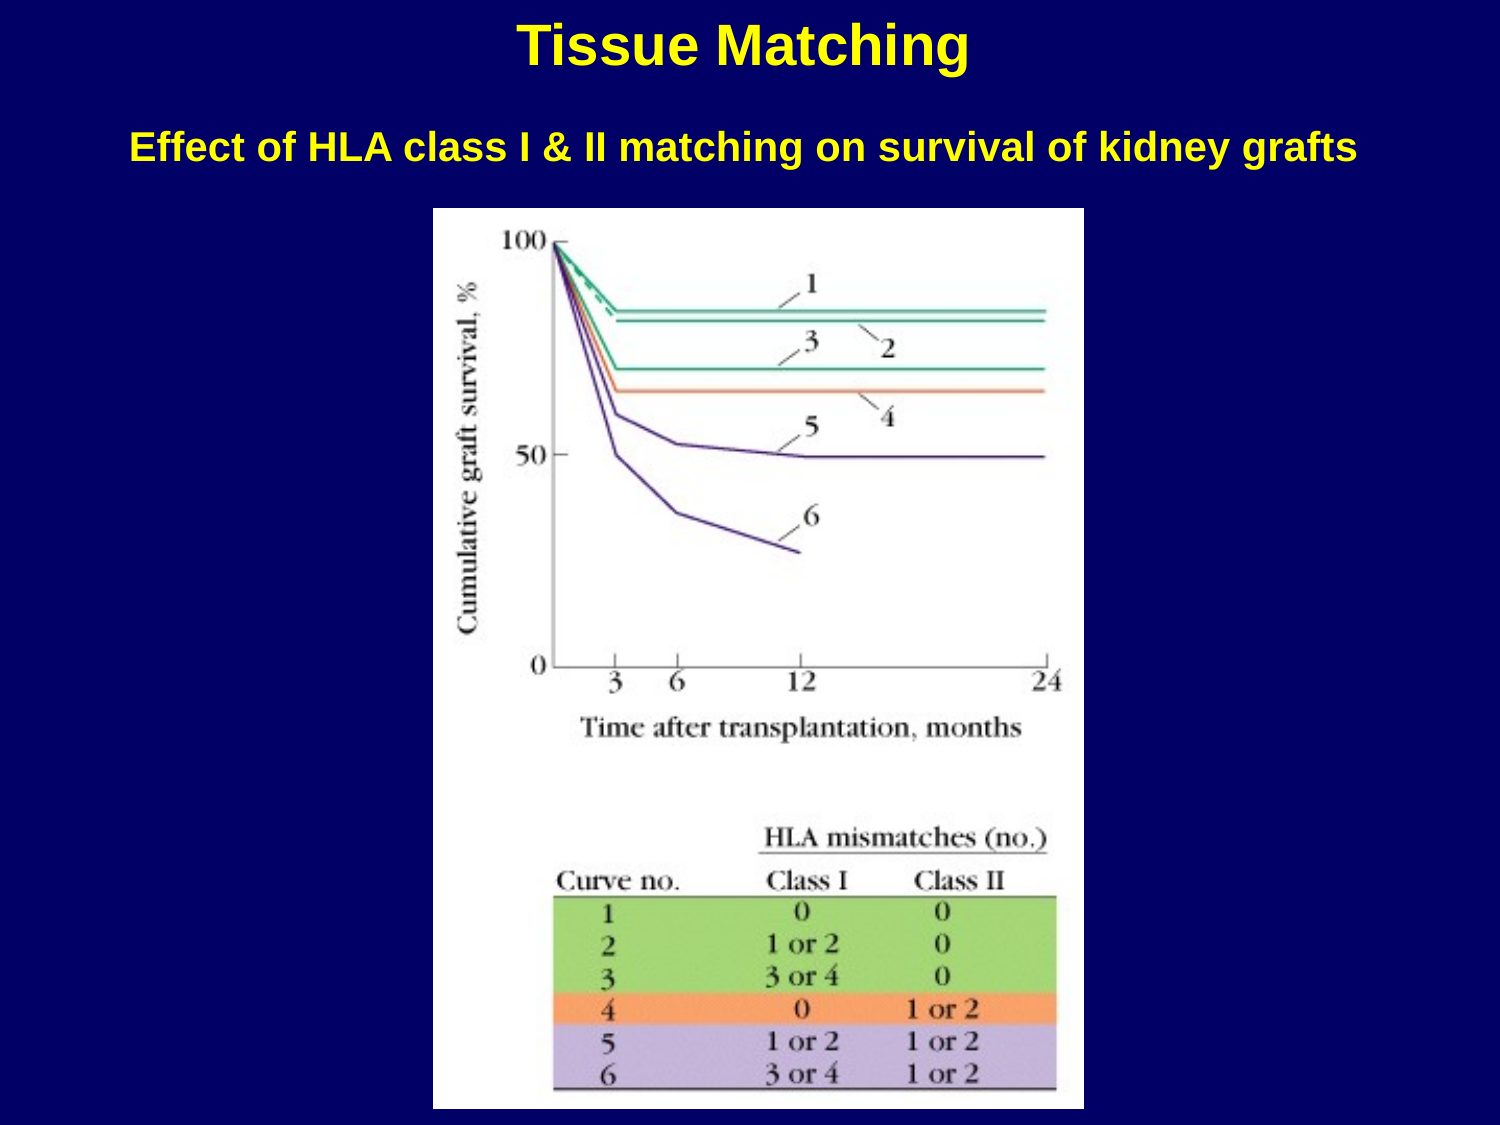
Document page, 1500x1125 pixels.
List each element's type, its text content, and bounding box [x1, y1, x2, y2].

picture [437, 212, 1080, 1105]
text_box Tissue Matching [501, 0, 987, 85]
text_box Effect of HLA class I & II matching on survival of kidney grafts [24, 112, 1463, 178]
